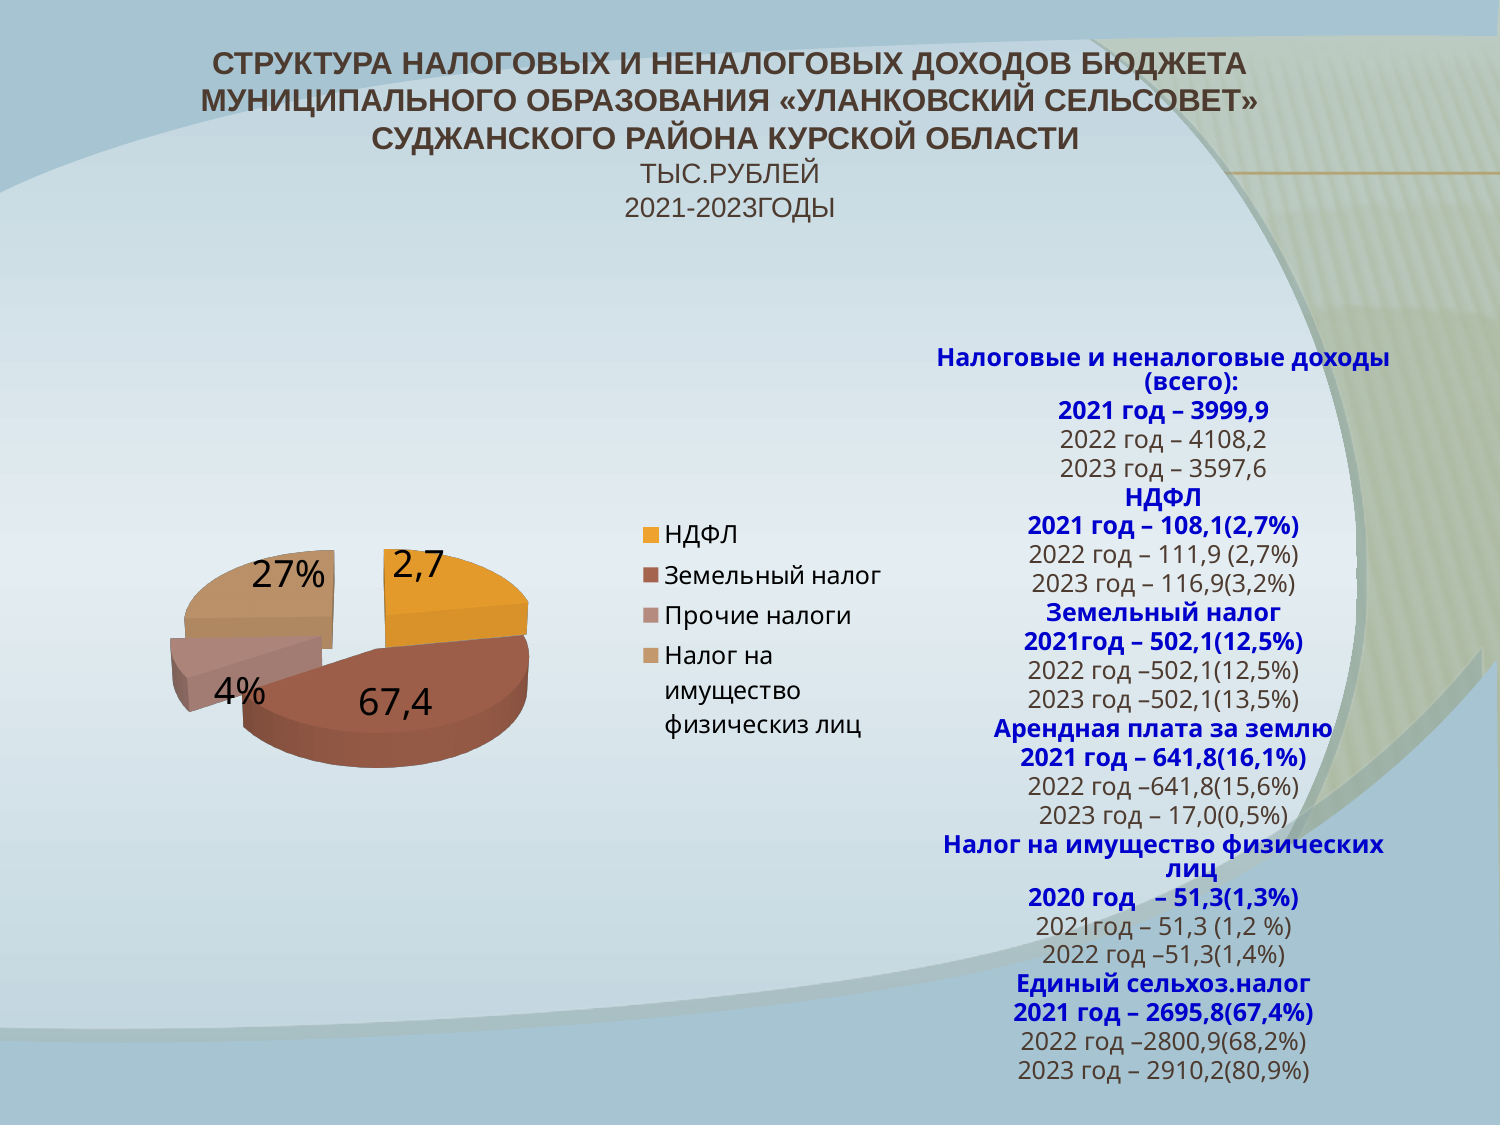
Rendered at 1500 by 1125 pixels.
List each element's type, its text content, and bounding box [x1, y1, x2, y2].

title Структура налоговых и неналоговых доходов бюджета муниципального образования «Уланковский сельсовет» Суджанского района Курской области тыс.рублей 2021-2023годы [88, 35, 1372, 231]
chart [93, 257, 903, 1002]
list Налоговые и неналоговые доходы (всего): 2021 год – 3999,9 2022 год – 4108,2 2023 год – 3597,6 НДФЛ 2021 год – 108,1(2,7%) 2022 год – 111,9 (2,7%) 2023 год – 116,9(3,2%) Земельный налог 2021год – 502,1(12,5%) 2022 год –502,1(12,5%) 2023 год –502,1(13,5%) Арендная плата за землю 2021 год – 641,8(16,1%) 2022 год –641,8(15,6%) 2023 год – 17,0(0,5%) Налог на имущество физических лиц 2020 год – 51,3(1,3%) 2021год – 51,3 (1,2 %) 2022 год –51,3(1,4%) Единый сельхоз.налог 2021 год – 2695,8(67,4%) 2022 год –2800,9(68,2%) 2023 год – 2910,2(80,9%) [902, 339, 1425, 1125]
